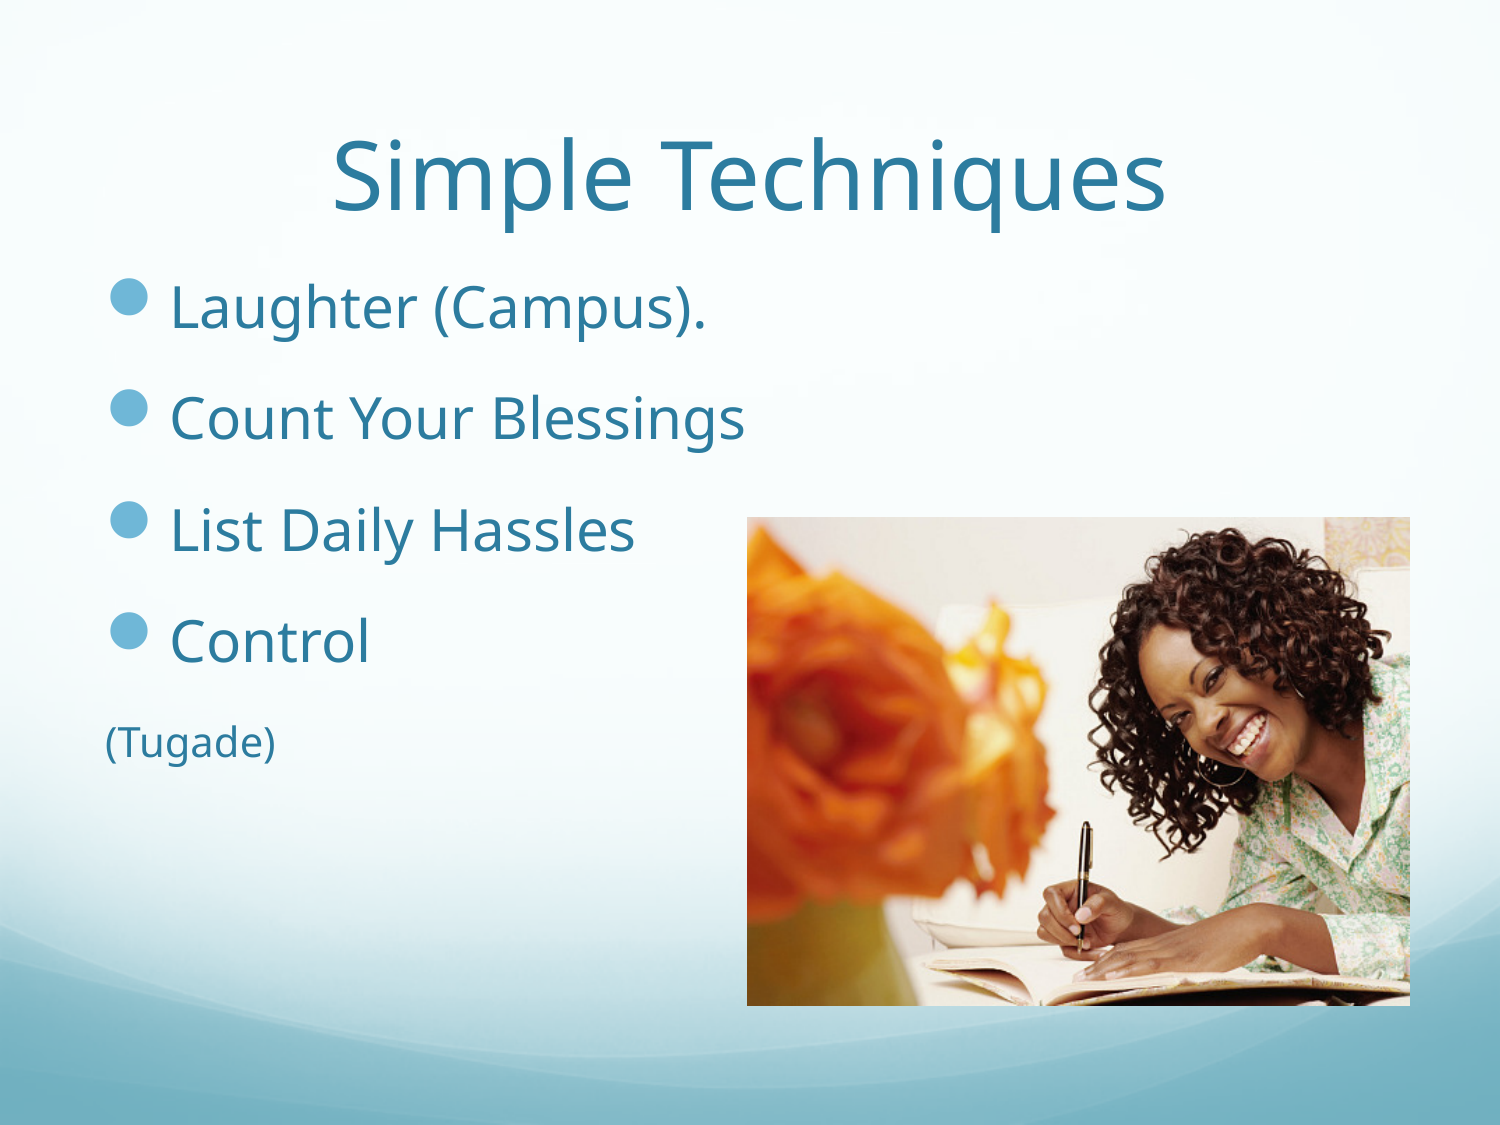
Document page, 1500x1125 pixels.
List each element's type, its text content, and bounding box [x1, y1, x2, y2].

title Simple Techniques [90, 17, 1410, 237]
picture [746, 516, 1410, 1006]
list Laughter (Campus). Count Your Blessings List Daily Hassles Control (Tugade) [90, 262, 1410, 975]
